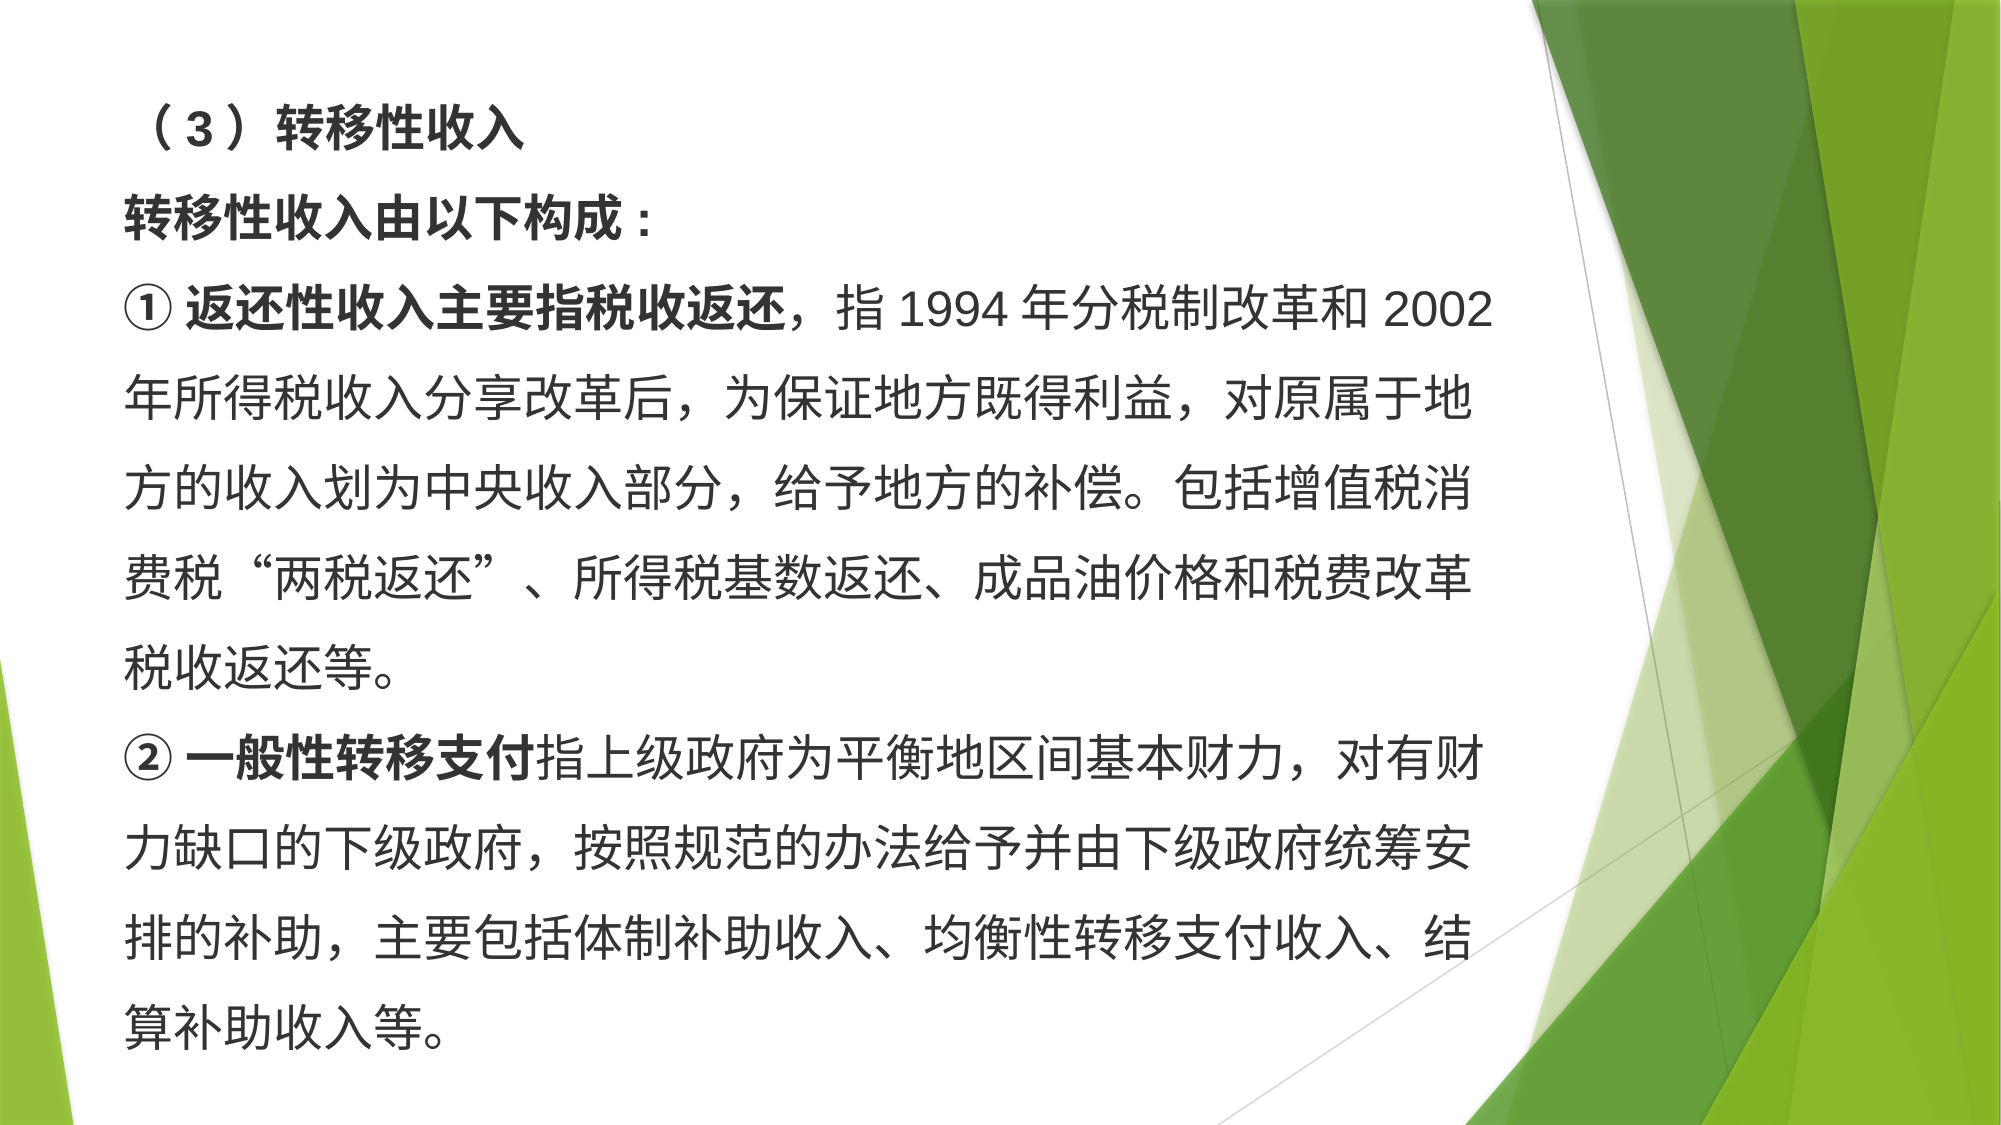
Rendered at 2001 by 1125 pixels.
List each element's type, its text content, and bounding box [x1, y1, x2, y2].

text_box （3）转移性收入 转移性收入由以下构成: ①返还性收入主要指税收返还，指1994年分税制改革和2002年所得税收入分享改革后，为保证地方既得利益，对原属于地方的收入划为中央收入部分，给予地方的补偿。包括增值税消费税“两税返还”、所得税基数返还、成品油价格和税费改革税收返还等。 ②一般性转移支付指上级政府为平衡地区间基本财力，对有财力缺口的下级政府，按照规范的办法给予并由下级政府统筹安排的补助，主要包括体制补助收入、均衡性转移支付收入、结算补助收入等。 [109, 59, 1516, 1065]
